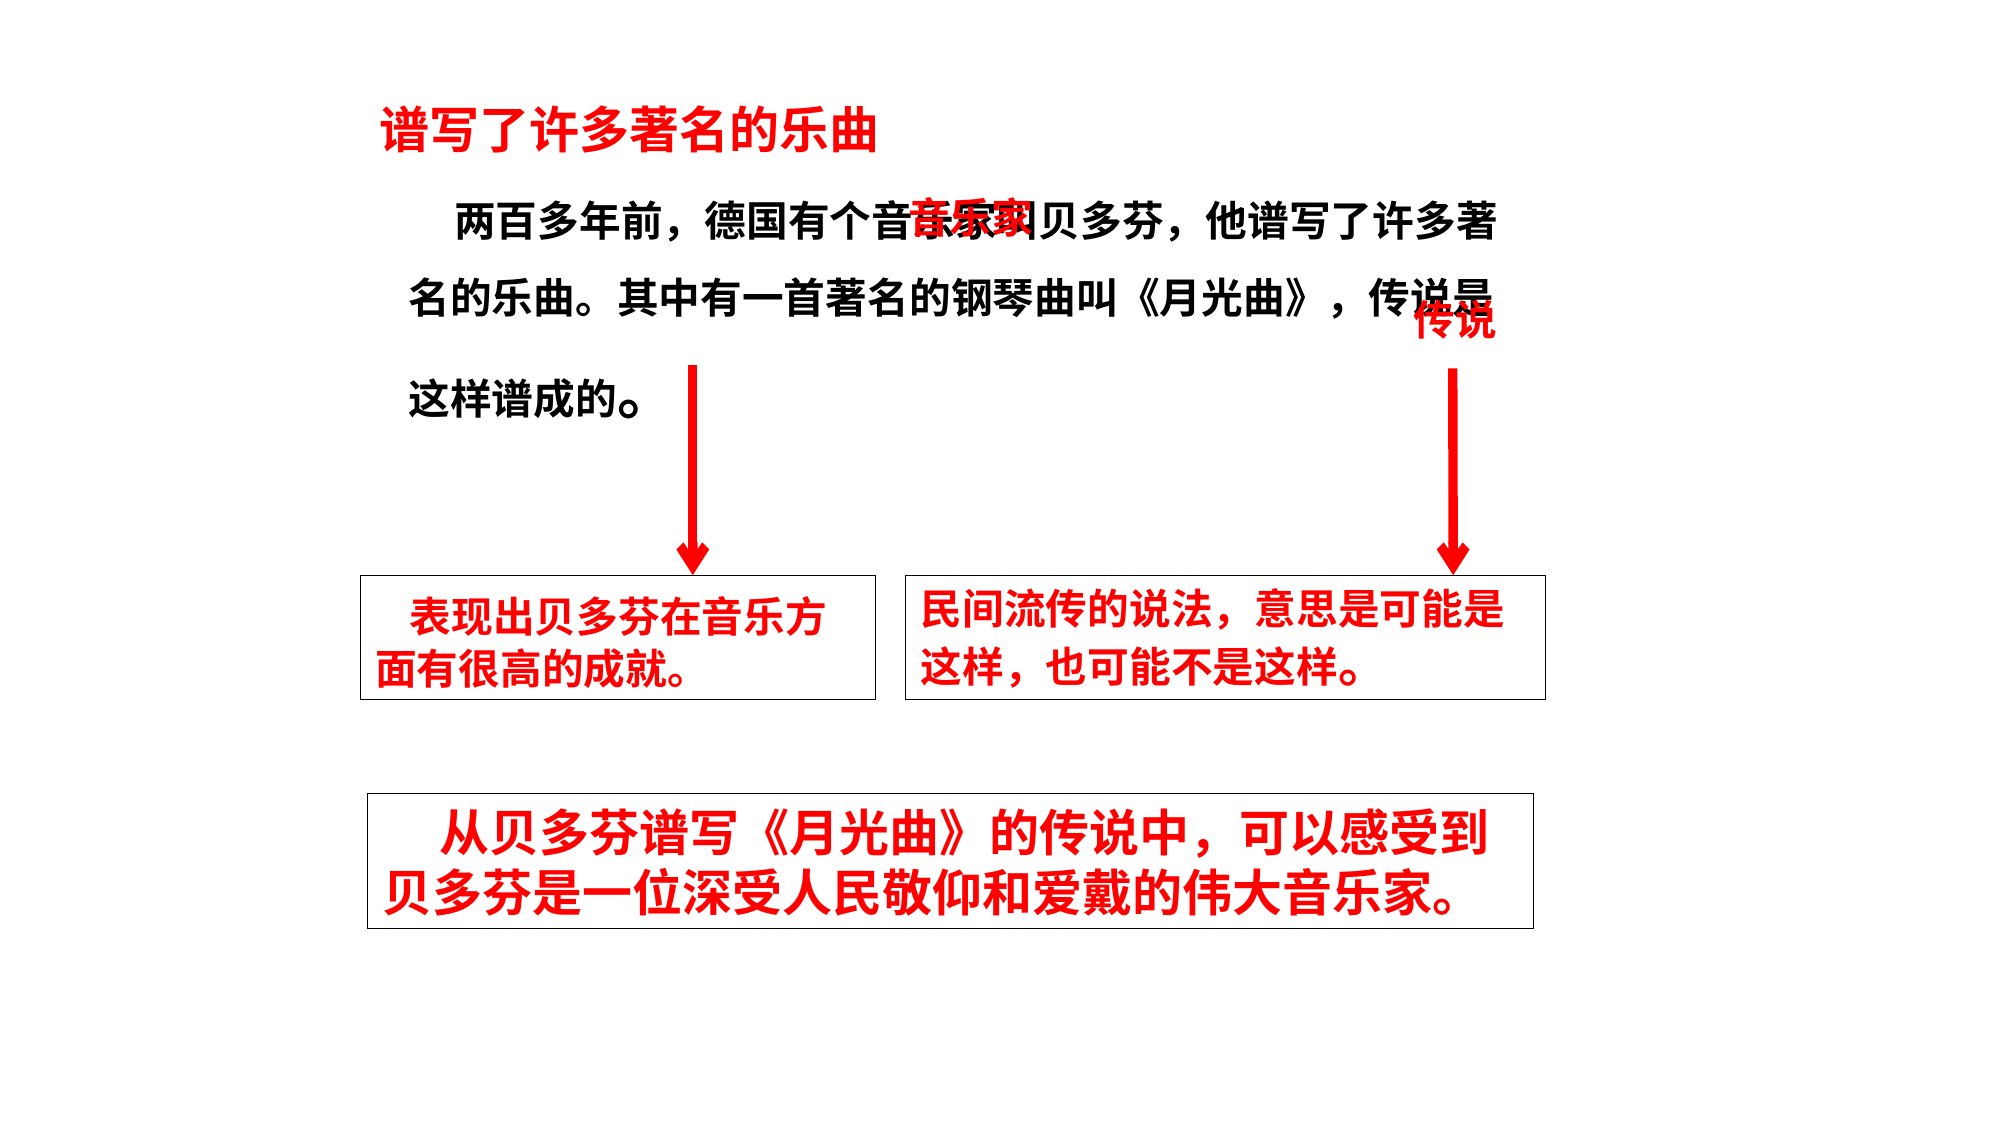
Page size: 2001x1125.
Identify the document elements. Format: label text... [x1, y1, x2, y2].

text_box 表现出贝多芬在音乐方面有很高的成就。 [360, 575, 876, 700]
text_box 民间流传的说法，意思是可能是这样，也可能不是这样。 [905, 575, 1546, 700]
text_box 从贝多芬谱写《月光曲》的传说中，可以感受到贝多芬是一位深受人民敬仰和爱戴的伟大音乐家。 [367, 793, 1534, 929]
text_box 两百多年前，德国有个音乐家叫贝多芬，他谱写了许多著名的乐曲。其中有一首著名的钢琴曲叫《月光曲》，传说是这样谱成的。 [393, 149, 1546, 434]
text_box 传说 [1399, 286, 1522, 352]
text_box 谱写了许多著名的乐曲 [364, 91, 895, 167]
text_box 音乐家 [893, 184, 1095, 250]
